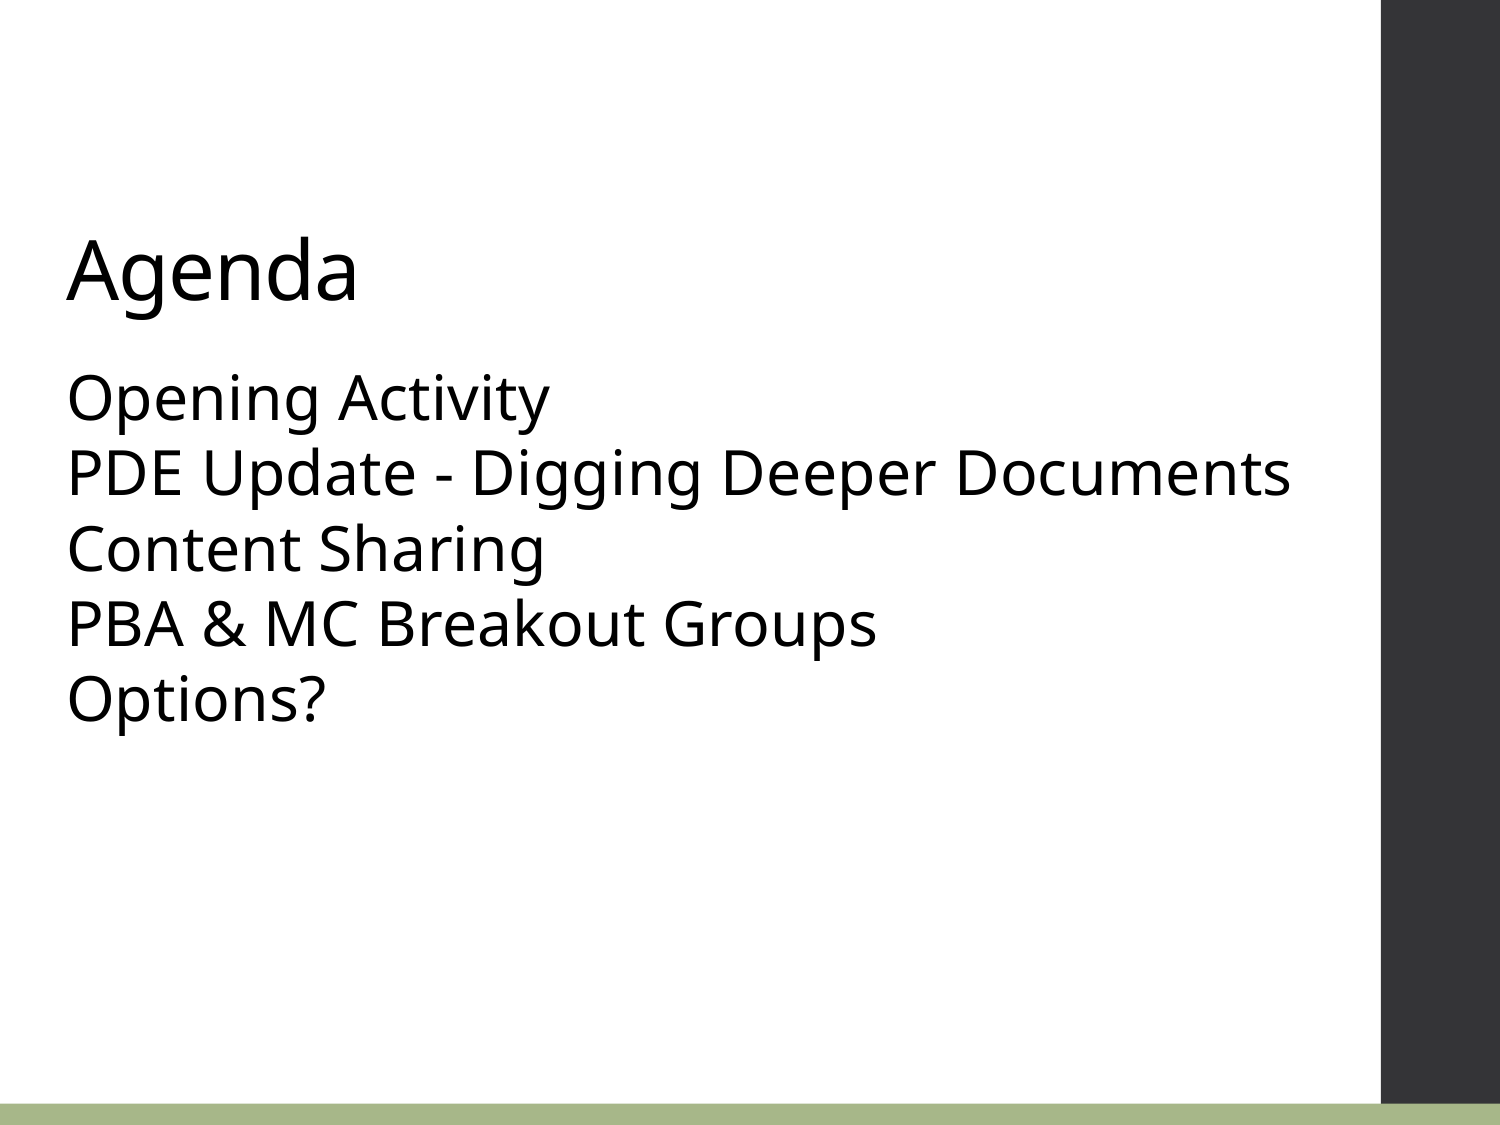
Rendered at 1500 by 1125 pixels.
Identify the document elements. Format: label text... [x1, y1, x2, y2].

list Opening Activity PDE Update - Digging Deeper Documents Content Sharing PBA & MC Breakout Groups Options? [51, 348, 1449, 945]
title Agenda [51, 213, 1449, 330]
